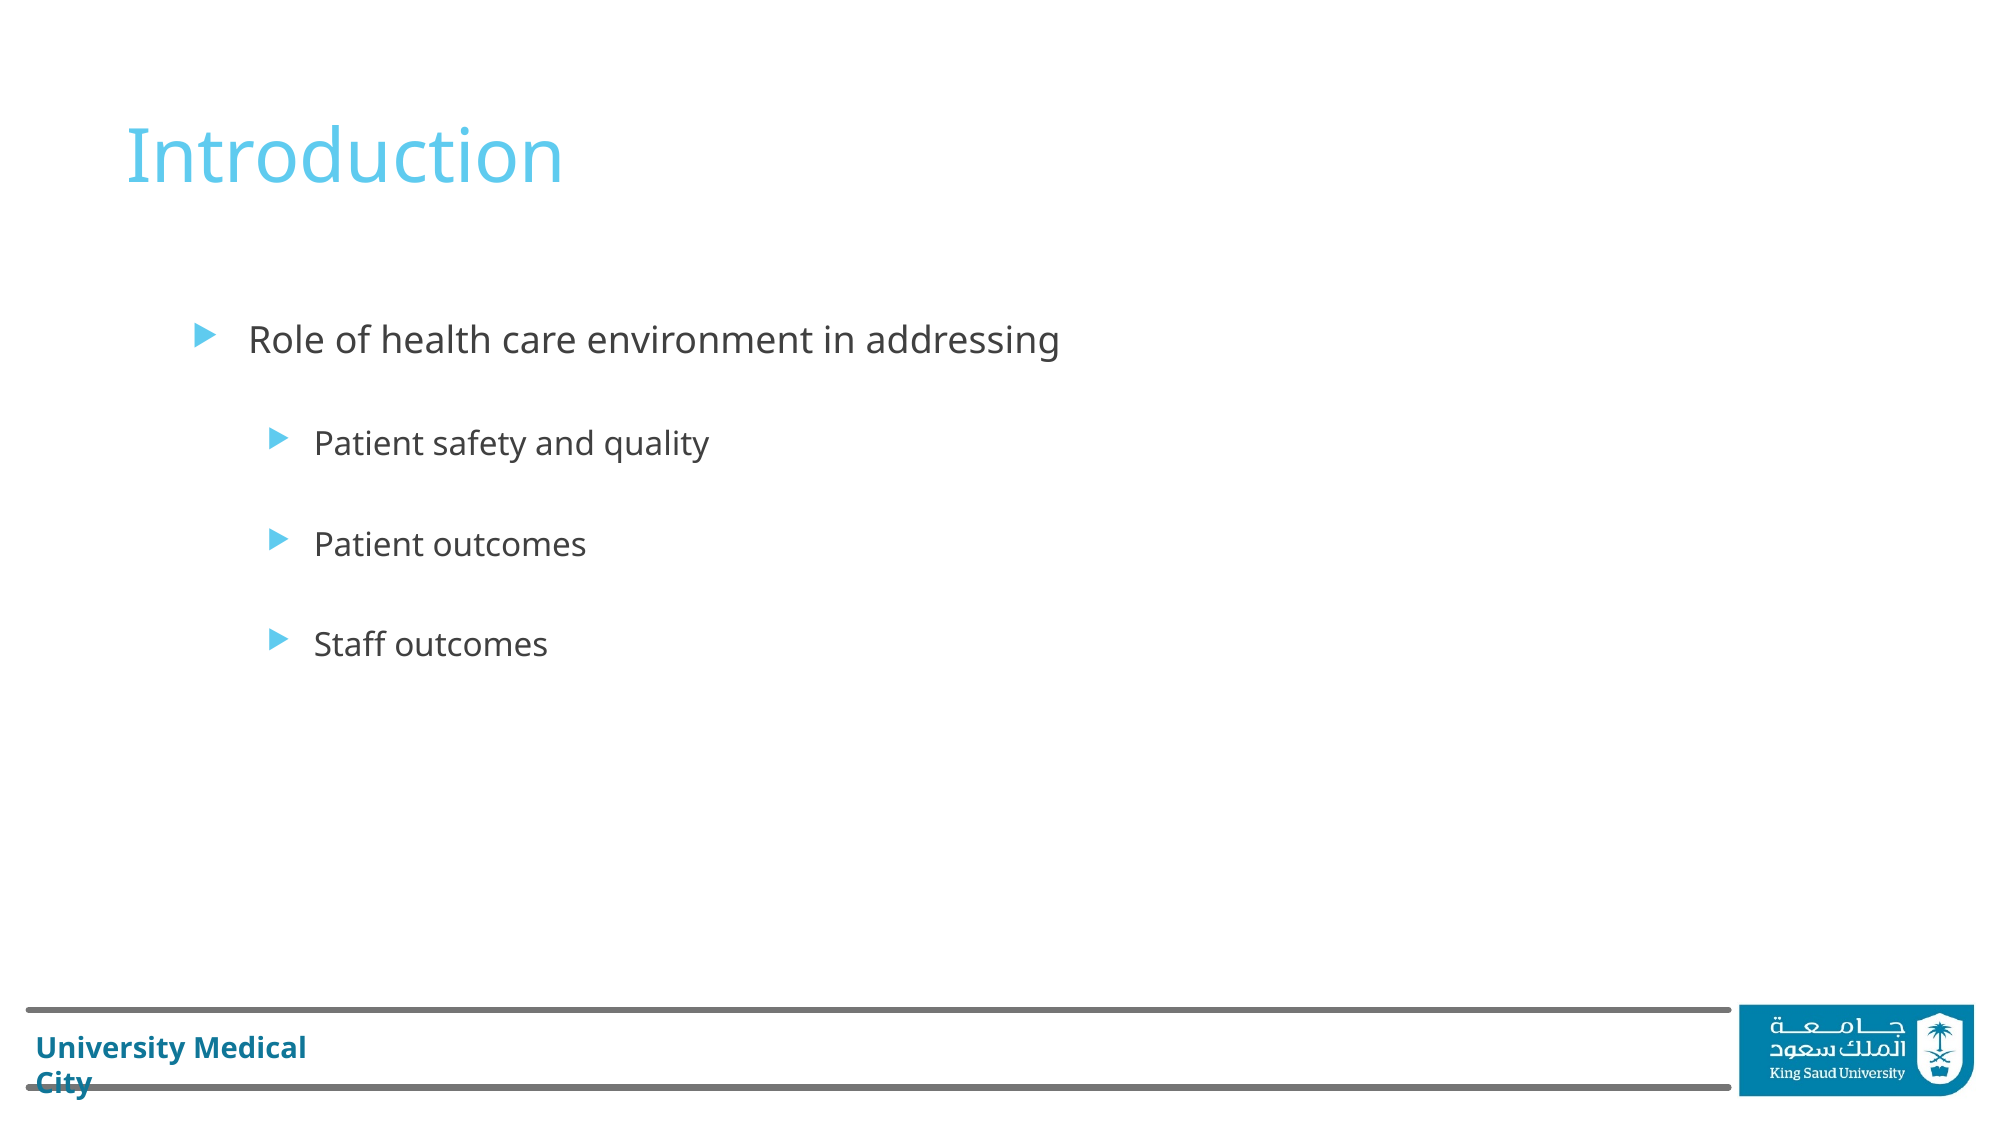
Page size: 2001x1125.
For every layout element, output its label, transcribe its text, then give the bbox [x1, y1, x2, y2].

list Role of health care environment in addressing Patient safety and quality Patient outcomes Staff outcomes [176, 264, 1806, 901]
picture [1737, 1002, 1976, 1099]
title Introduction [111, 99, 1522, 317]
